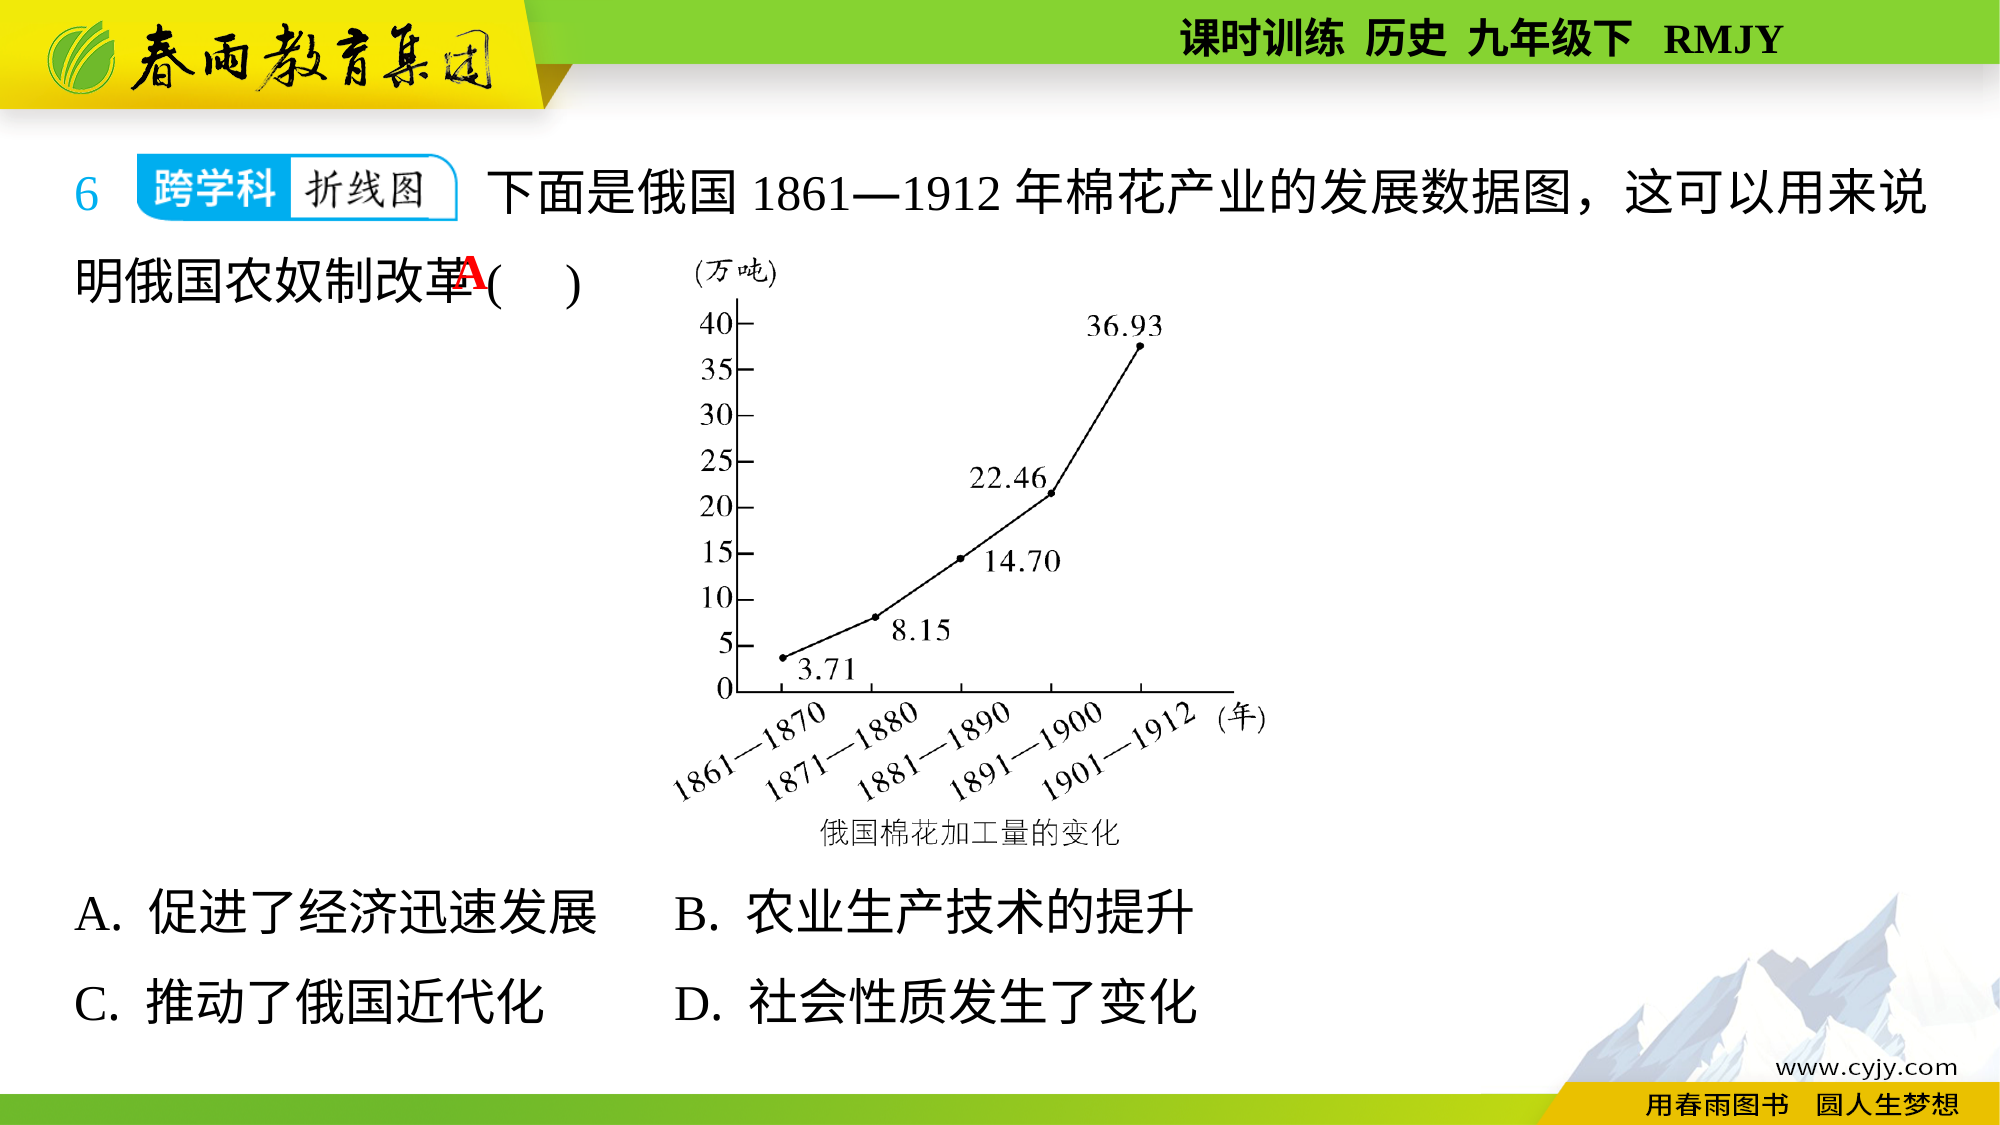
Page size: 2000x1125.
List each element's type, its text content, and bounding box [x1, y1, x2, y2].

text_box A [437, 231, 504, 307]
list 6 下面是俄国1861—1912年棉花产业的发展数据图，这可以用来说明俄国农奴制改革( ) A. 促进了经济迅速发展 B. 农业生产技术的提升 C. 推动了俄国近代化 D. 社会性质发生了变化 [59, 122, 1944, 1047]
picture [0, 0, 2000, 1125]
